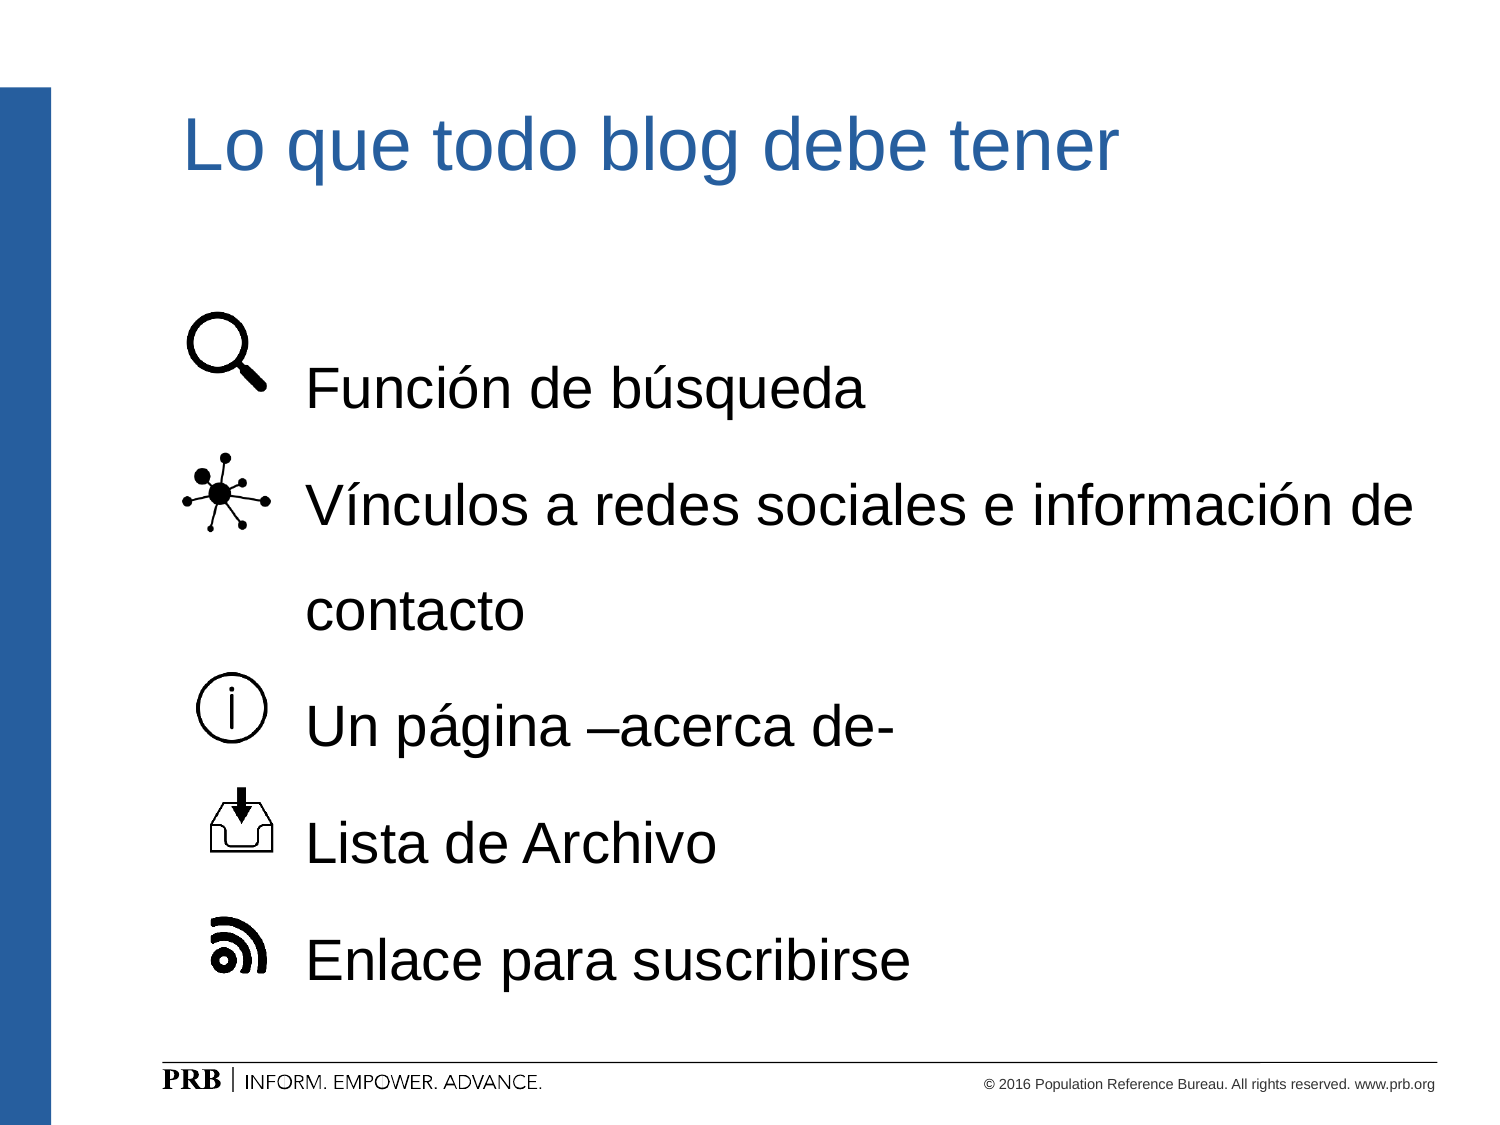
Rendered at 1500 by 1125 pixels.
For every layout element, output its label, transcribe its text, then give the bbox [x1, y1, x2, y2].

picture [187, 663, 277, 753]
picture [182, 307, 271, 396]
picture [201, 912, 271, 982]
picture [207, 784, 277, 854]
list Función de búsqueda Vínculos a redes sociales e información de contacto Un página –acerca de- Lista de Archivo Enlace para suscribirse [290, 307, 1438, 1125]
title Lo que todo blog debe tener [167, 87, 1438, 251]
picture [161, 427, 291, 557]
